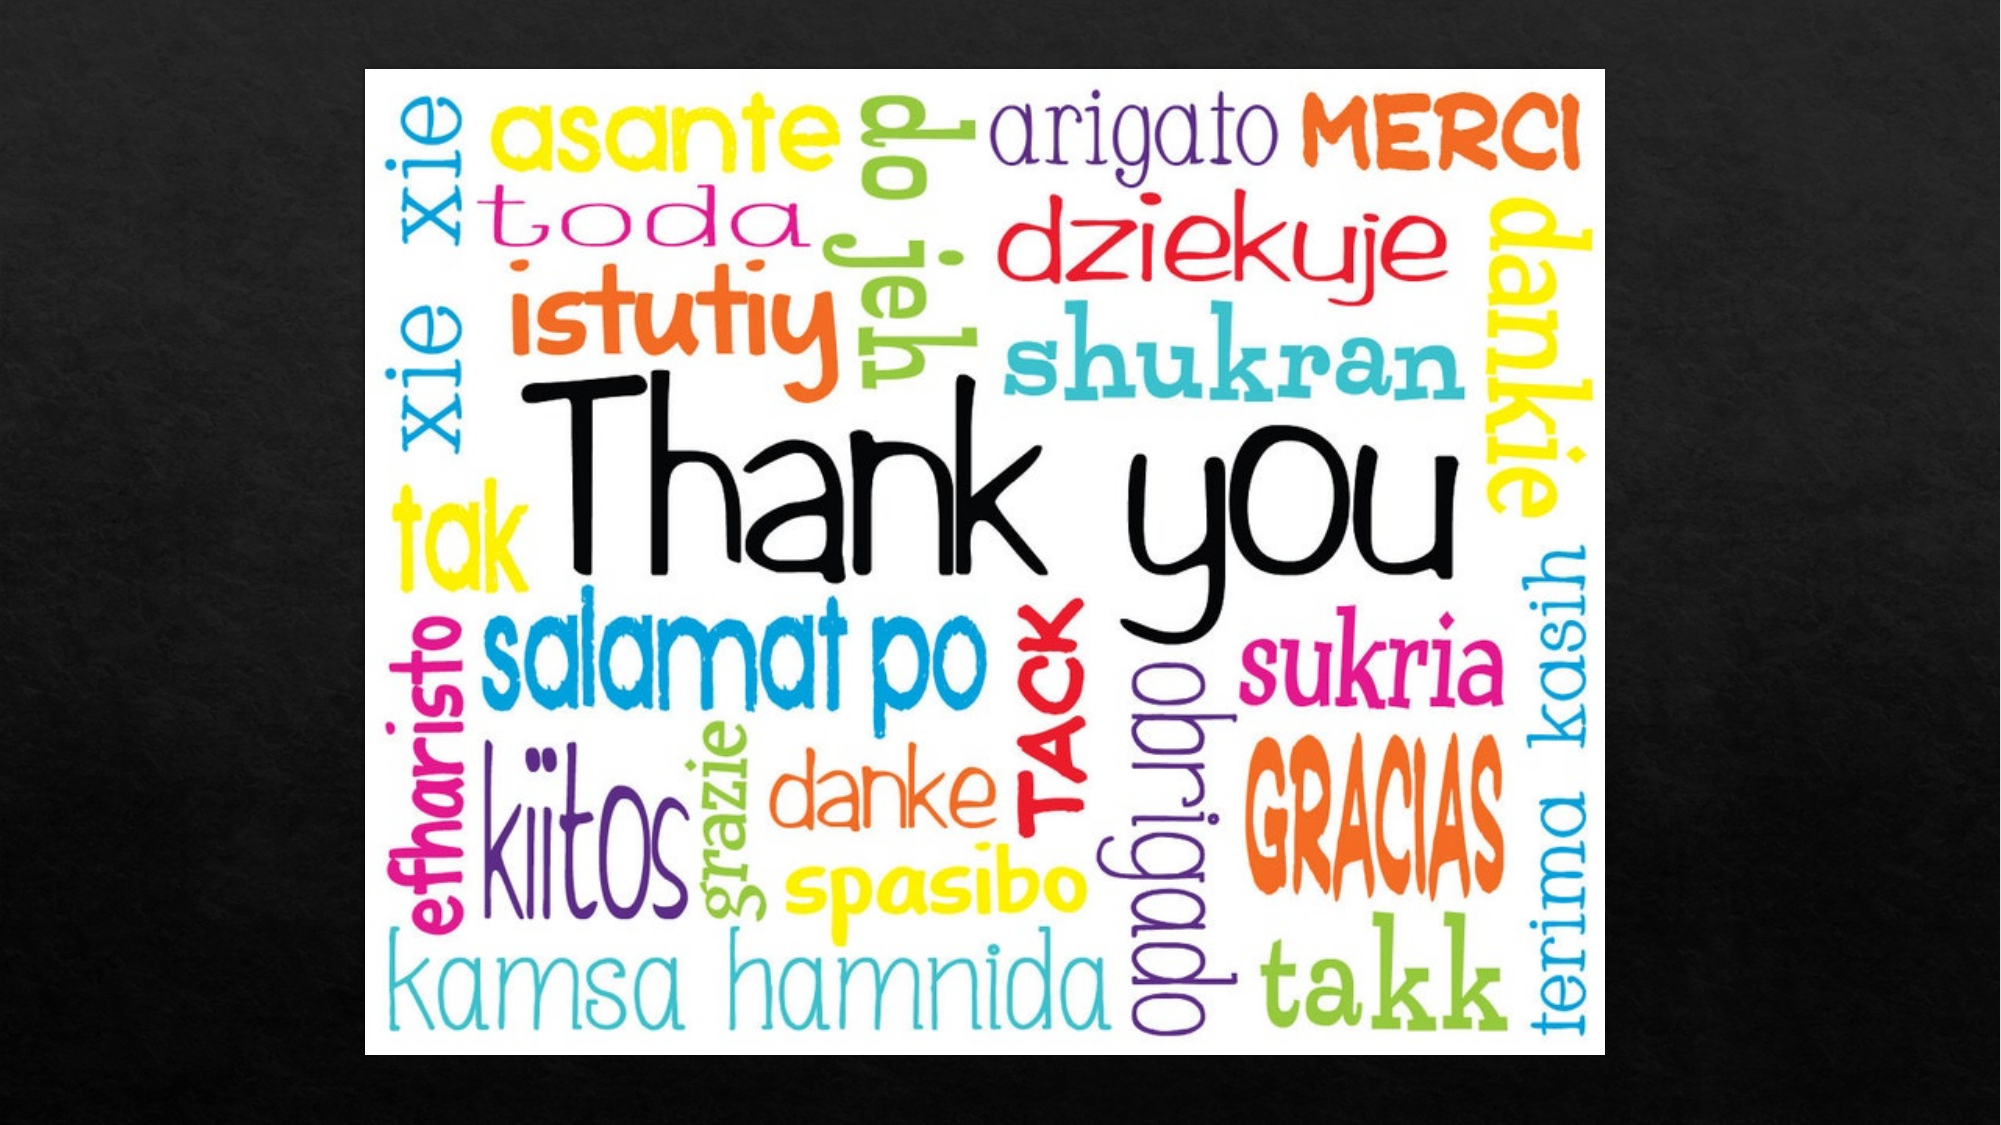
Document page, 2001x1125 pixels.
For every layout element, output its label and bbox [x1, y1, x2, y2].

list [364, 69, 1605, 1056]
